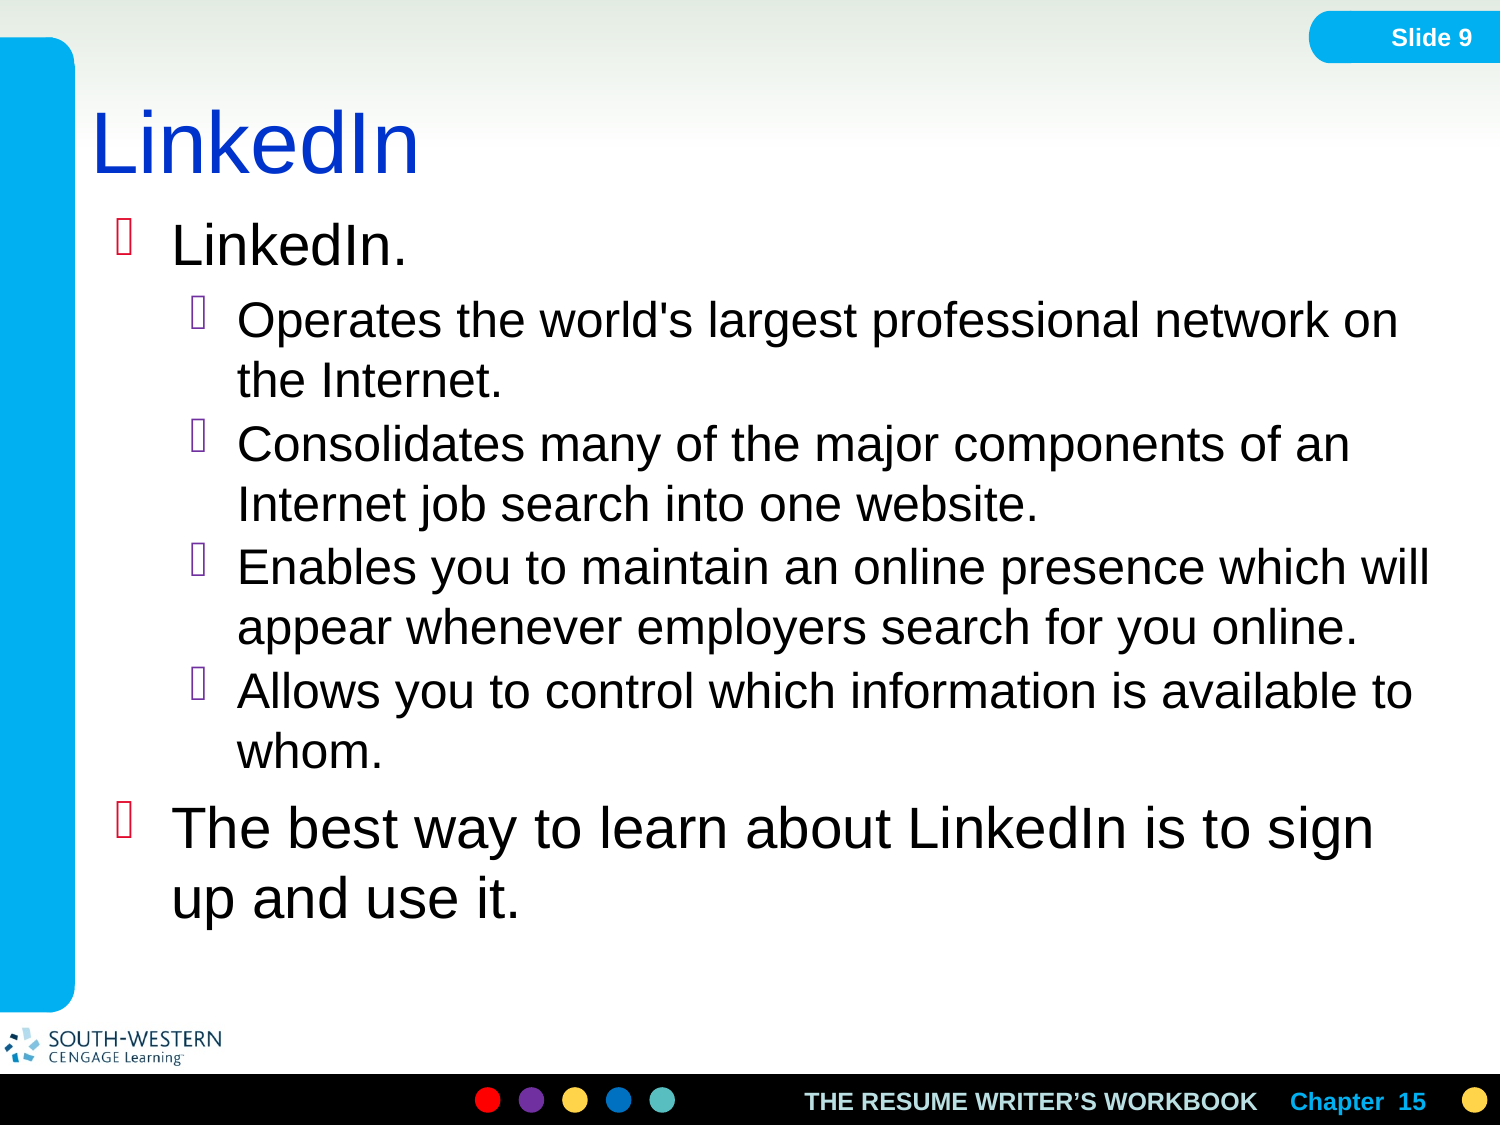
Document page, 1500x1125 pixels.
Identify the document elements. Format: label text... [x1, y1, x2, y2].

title LinkedIn [74, 44, 1426, 233]
list LinkedIn. Operates the world's largest professional network on the Internet. Consolidates many of the major components of an Internet job search into one website. Enables you to maintain an online presence which will appear whenever employers search for you online. Allows you to control which information is available to whom. The best way to learn about LinkedIn is to sign up and use it. [99, 199, 1451, 943]
picture [0, 1022, 225, 1073]
footer Chapter 15 [1274, 1075, 1476, 1125]
slide_number Slide 9 [1312, 13, 1488, 93]
